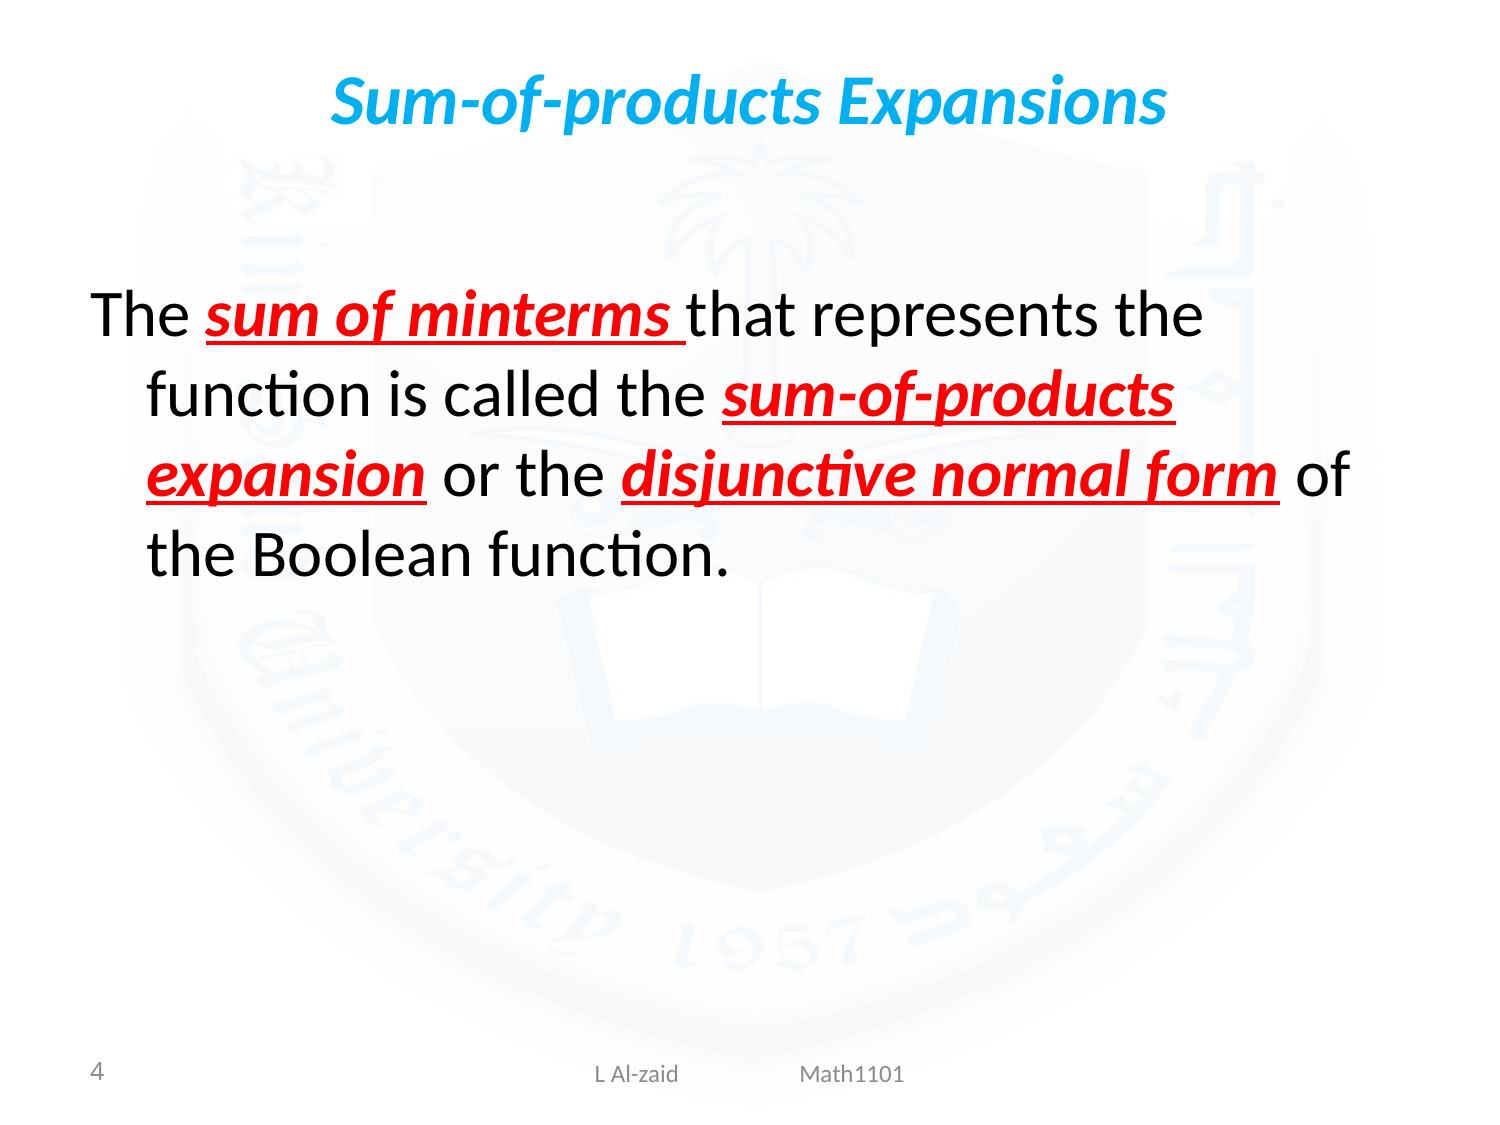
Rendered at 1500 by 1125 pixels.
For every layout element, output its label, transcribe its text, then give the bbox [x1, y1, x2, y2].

title Sum-of-products Expansions [75, 45, 1425, 233]
slide_number 4 [75, 1042, 425, 1103]
list The sum of minterms that represents the function is called the sum-of-products expansion or the disjunctive normal form of the Boolean function. [75, 262, 1425, 1005]
footer L Al-zaid Math1101 [512, 1042, 988, 1103]
